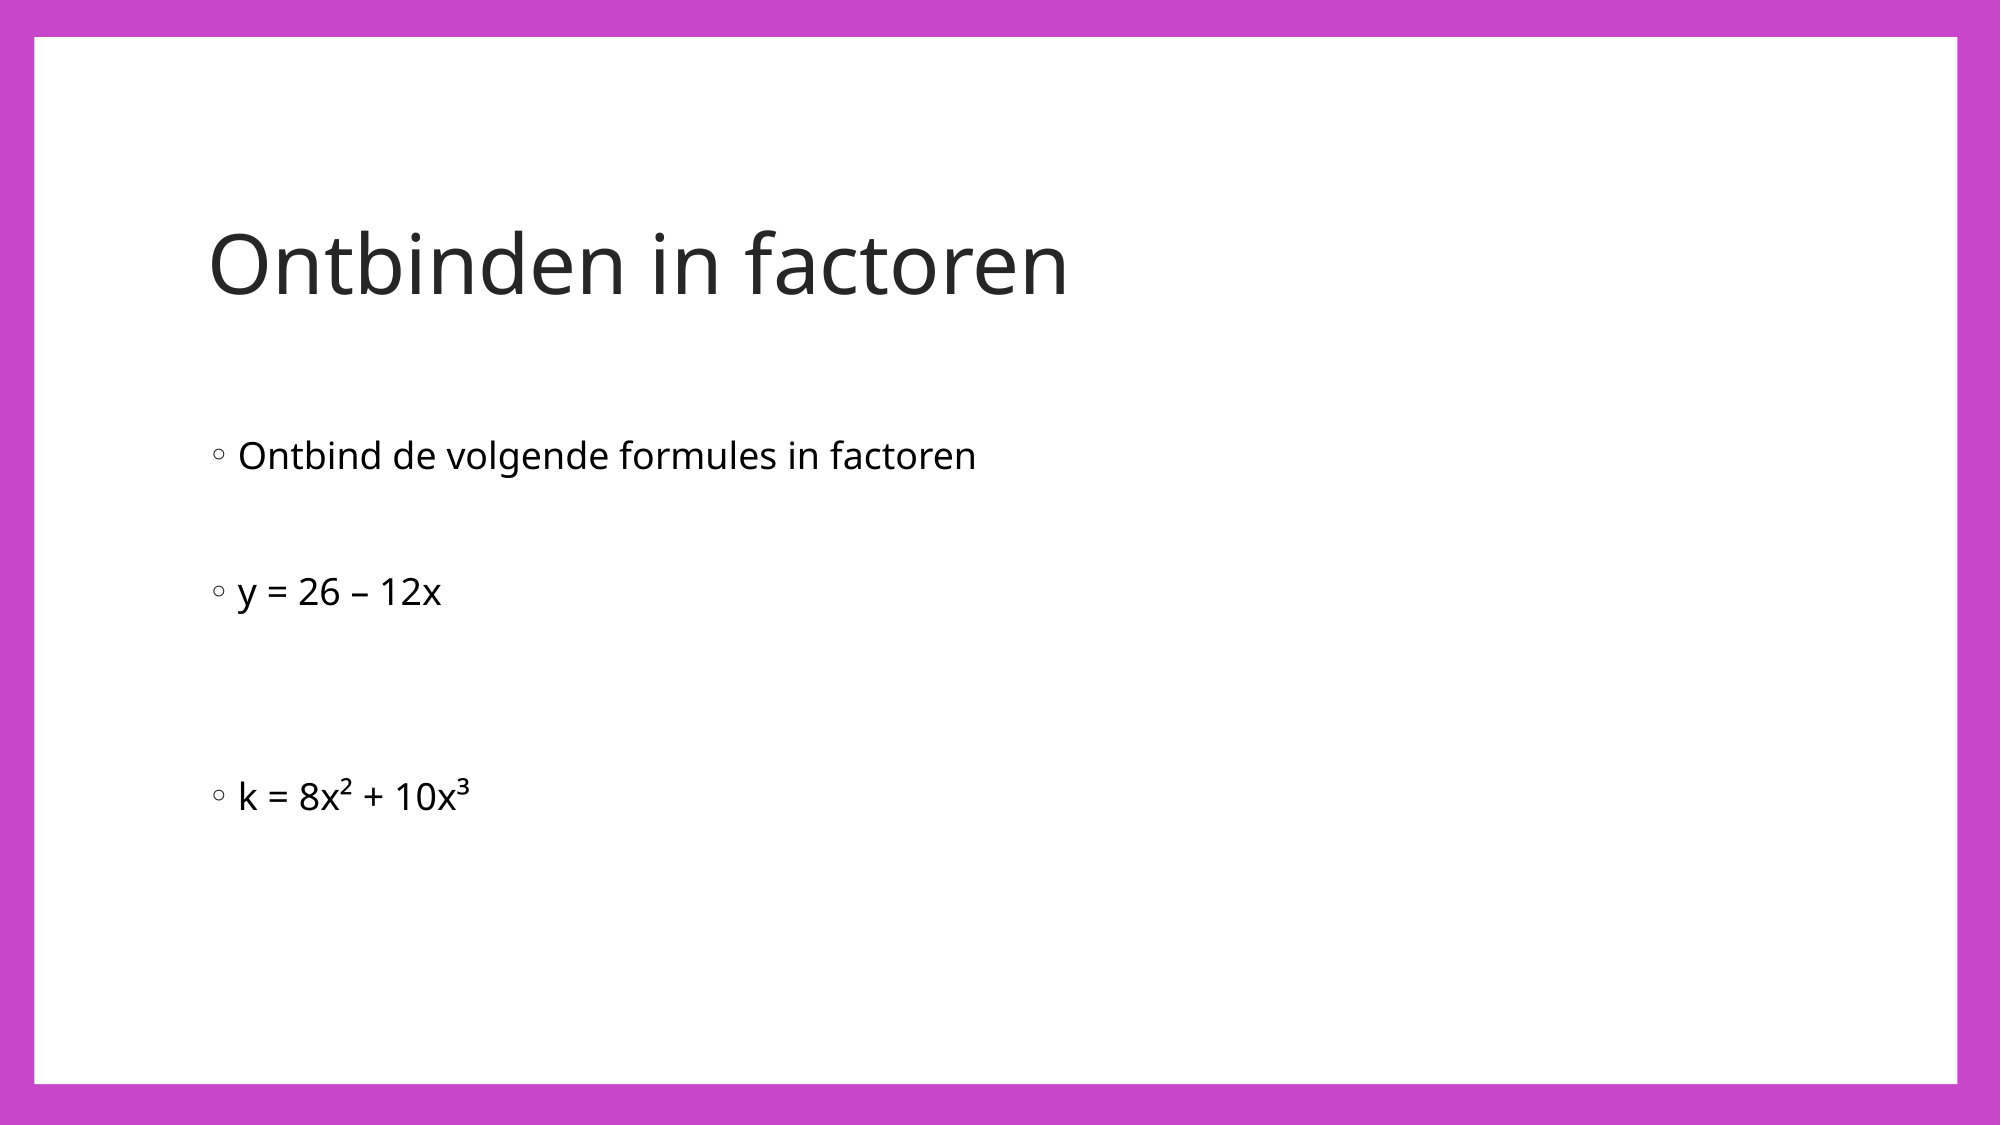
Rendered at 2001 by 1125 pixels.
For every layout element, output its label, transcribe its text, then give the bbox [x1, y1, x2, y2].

text_box [34, 37, 1958, 1085]
list Ontbind de volgende formules in factoren y = 26 – 12x k = 8x² + 10x³ [192, 419, 1800, 979]
text_box [0, 0, 2000, 1125]
title Ontbinden in factoren [192, 142, 1800, 394]
